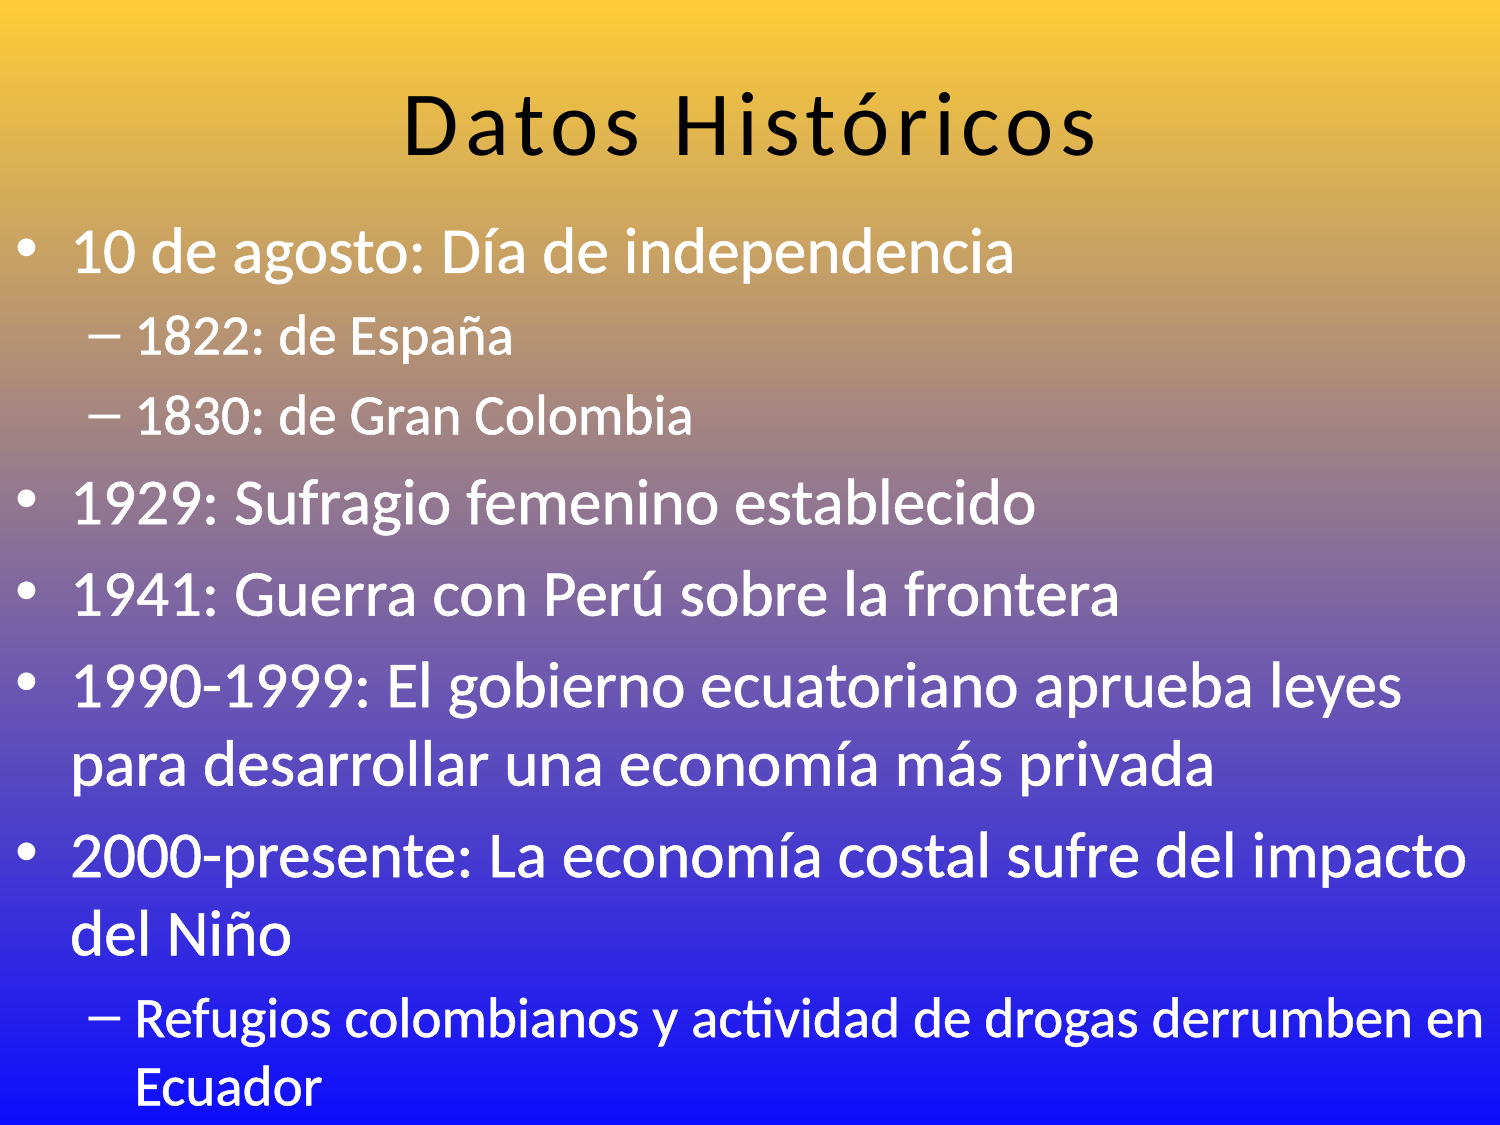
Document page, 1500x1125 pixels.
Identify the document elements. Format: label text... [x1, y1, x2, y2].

title Datos Históricos [75, 24, 1425, 200]
list 10 de agosto: Día de independencia 1822: de España 1830: de Gran Colombia 1929: Sufragio femenino establecido 1941: Guerra con Perú sobre la frontera 1990-1999: El gobierno ecuatoriano aprueba leyes para desarrollar una economía más privada 2000-presente: La economía costal sufre del impacto del Niño Refugios colombianos y actividad de drogas derrumben en Ecuador [0, 200, 1500, 1125]
